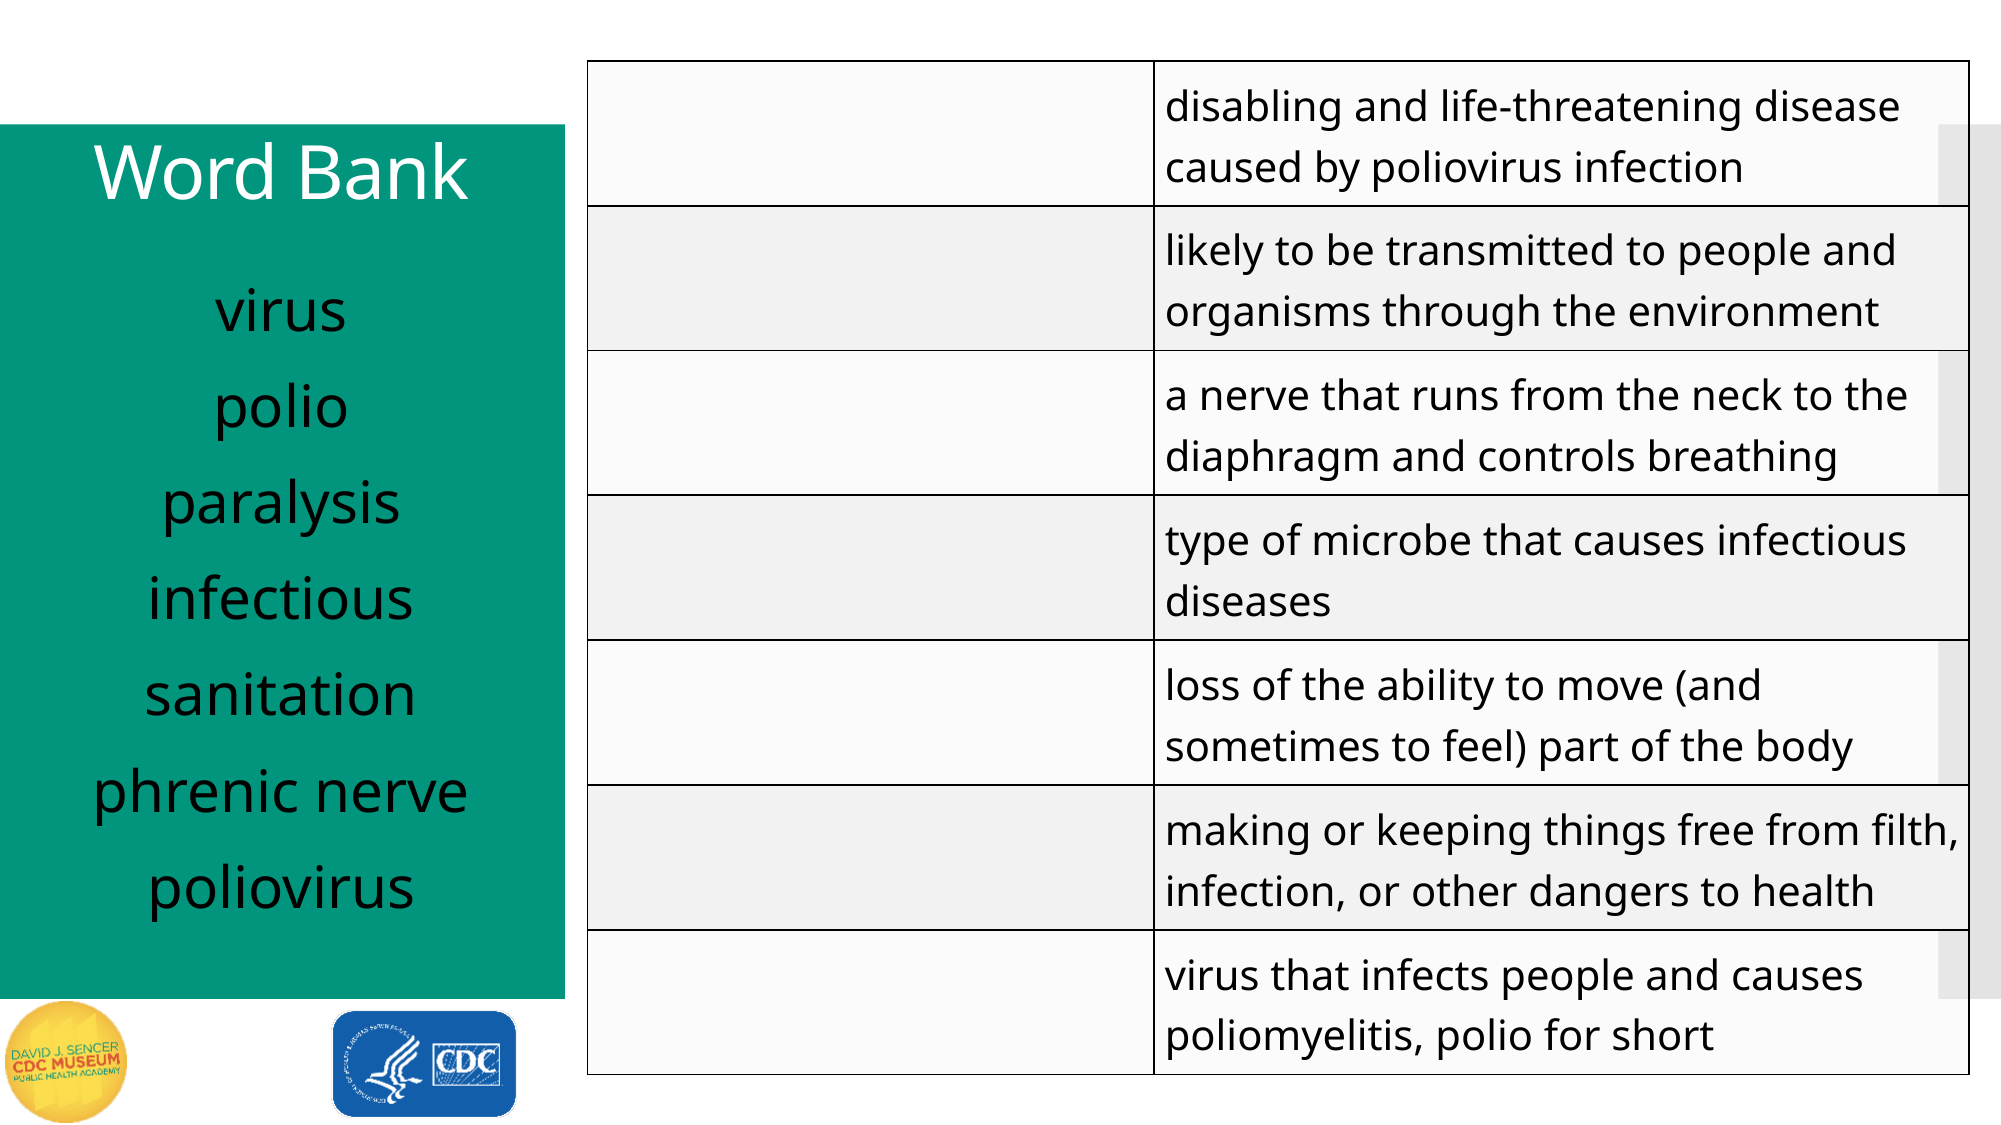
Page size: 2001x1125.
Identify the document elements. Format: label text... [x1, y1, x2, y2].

table_cell [588, 351, 1153, 494]
table_cell virus that infects people and causes poliomyelitis, polio for short [1155, 931, 1968, 1074]
table_cell [588, 207, 1153, 350]
table_cell loss of the ability to move (and sometimes to feel) part of the body [1155, 641, 1968, 784]
text_box poliovirus [26, 842, 537, 928]
text_box Word Bank [26, 130, 537, 223]
table_cell [588, 786, 1153, 929]
text_box sanitation [26, 650, 537, 735]
table_cell [588, 496, 1153, 639]
table_cell [588, 641, 1153, 784]
table_cell [588, 931, 1153, 1074]
picture [4, 1001, 127, 1123]
text_box phrenic nerve [26, 746, 537, 832]
text_box infectious [26, 553, 537, 639]
picture [321, 1003, 530, 1125]
table_cell type of microbe that causes infectious diseases [1155, 496, 1968, 639]
table_cell a nerve that runs from the neck to the diaphragm and controls breathing [1155, 351, 1968, 494]
text_box polio [26, 361, 537, 447]
table_header [588, 62, 1153, 205]
text_box virus [26, 265, 537, 350]
table_cell making or keeping things free from filth, infection, or other dangers to health [1155, 786, 1968, 929]
table_header disabling and life-threatening disease caused by poliovirus infection [1155, 62, 1968, 205]
table_cell likely to be transmitted to people and organisms through the environment [1155, 207, 1968, 350]
text_box paralysis [26, 457, 537, 543]
